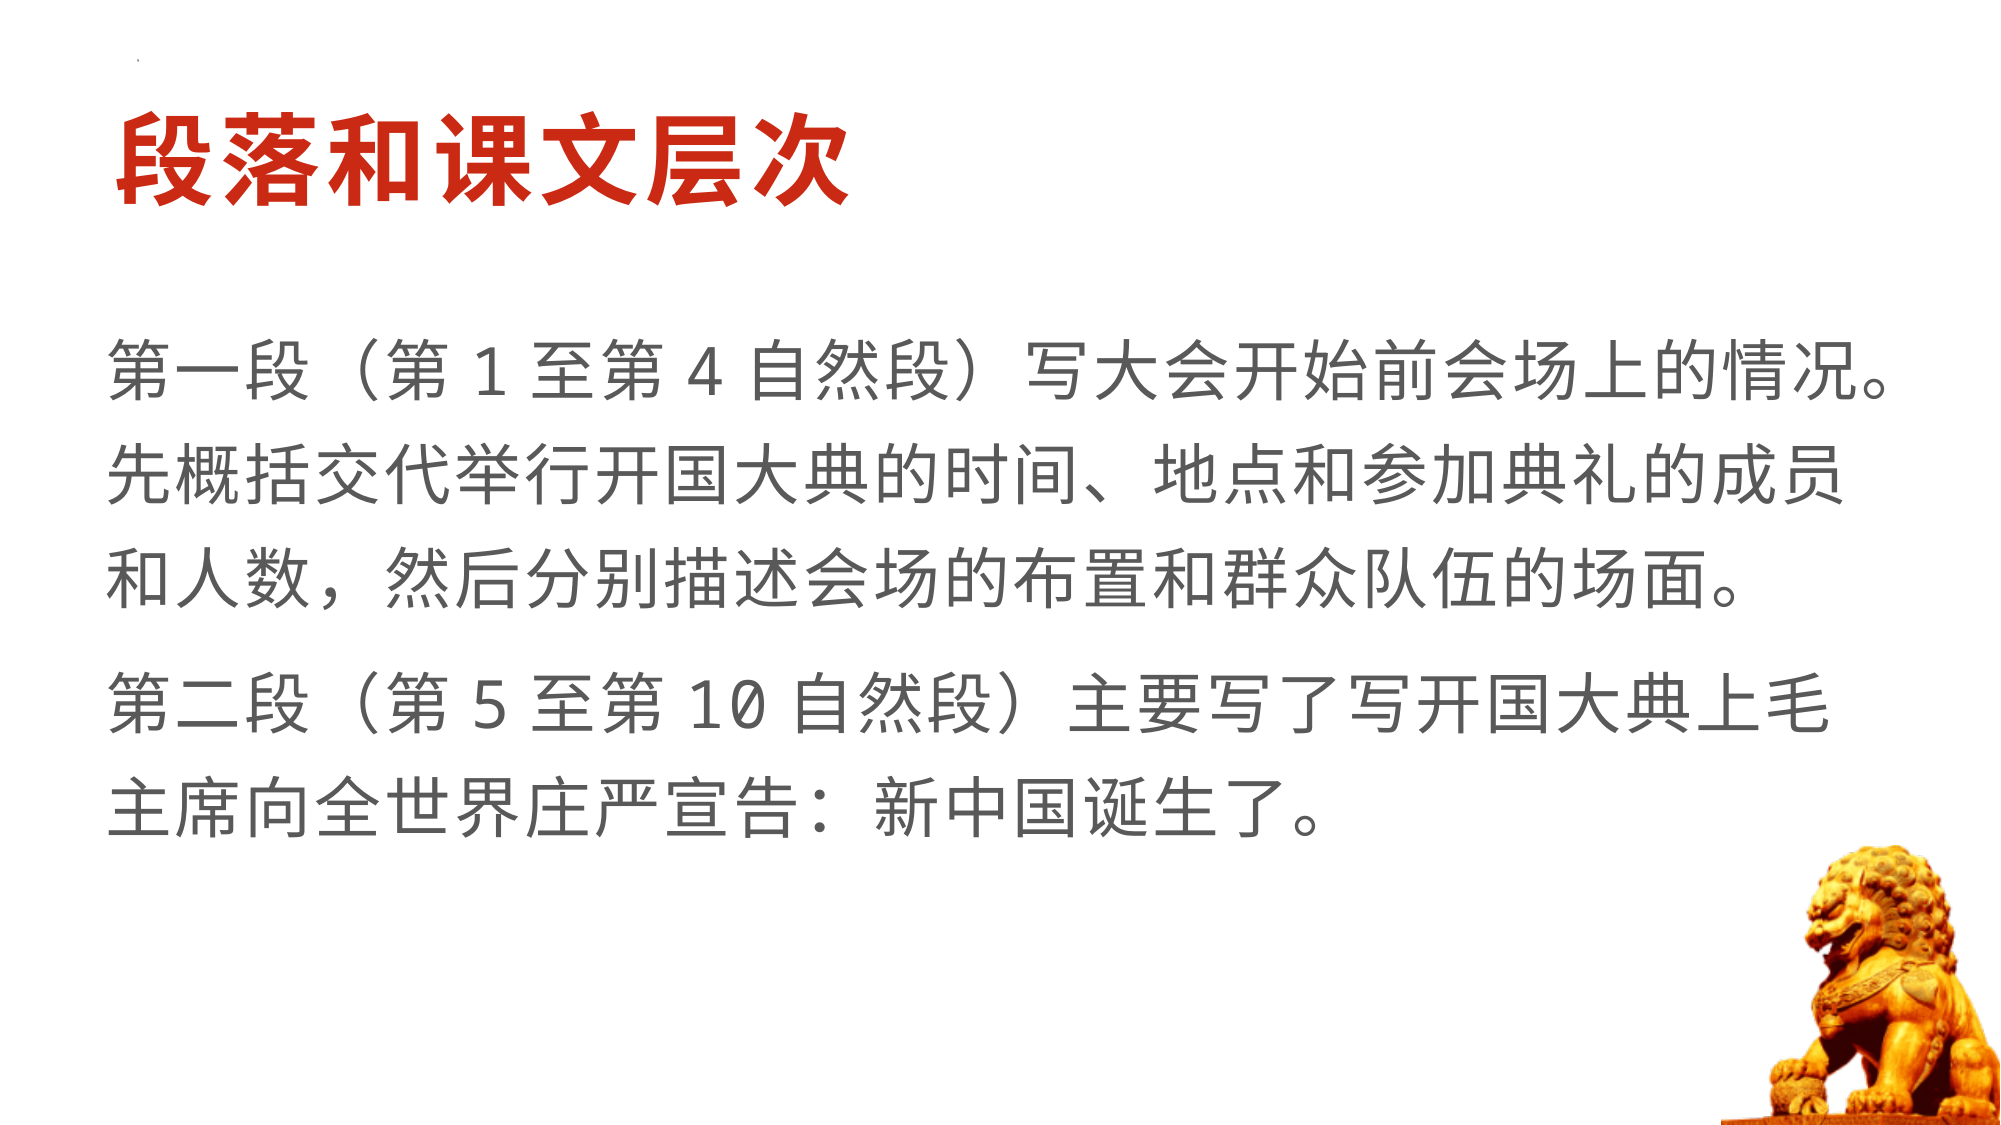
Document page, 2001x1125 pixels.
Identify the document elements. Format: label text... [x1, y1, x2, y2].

list 第一段（第1至第4自然段）写大会开始前会场上的情况。先概括交代举行开国大典的时间、地点和参加典礼的成员和人数，然后分别描述会场的布置和群众队伍的场面。 第二段（第5至第10自然段）主要写了写开国大典上毛主席向全世界庄严宣告：新中国诞生了。 [90, 297, 1890, 868]
title 段落和课文层次 [99, 99, 1900, 216]
picture [1720, 845, 2000, 1125]
